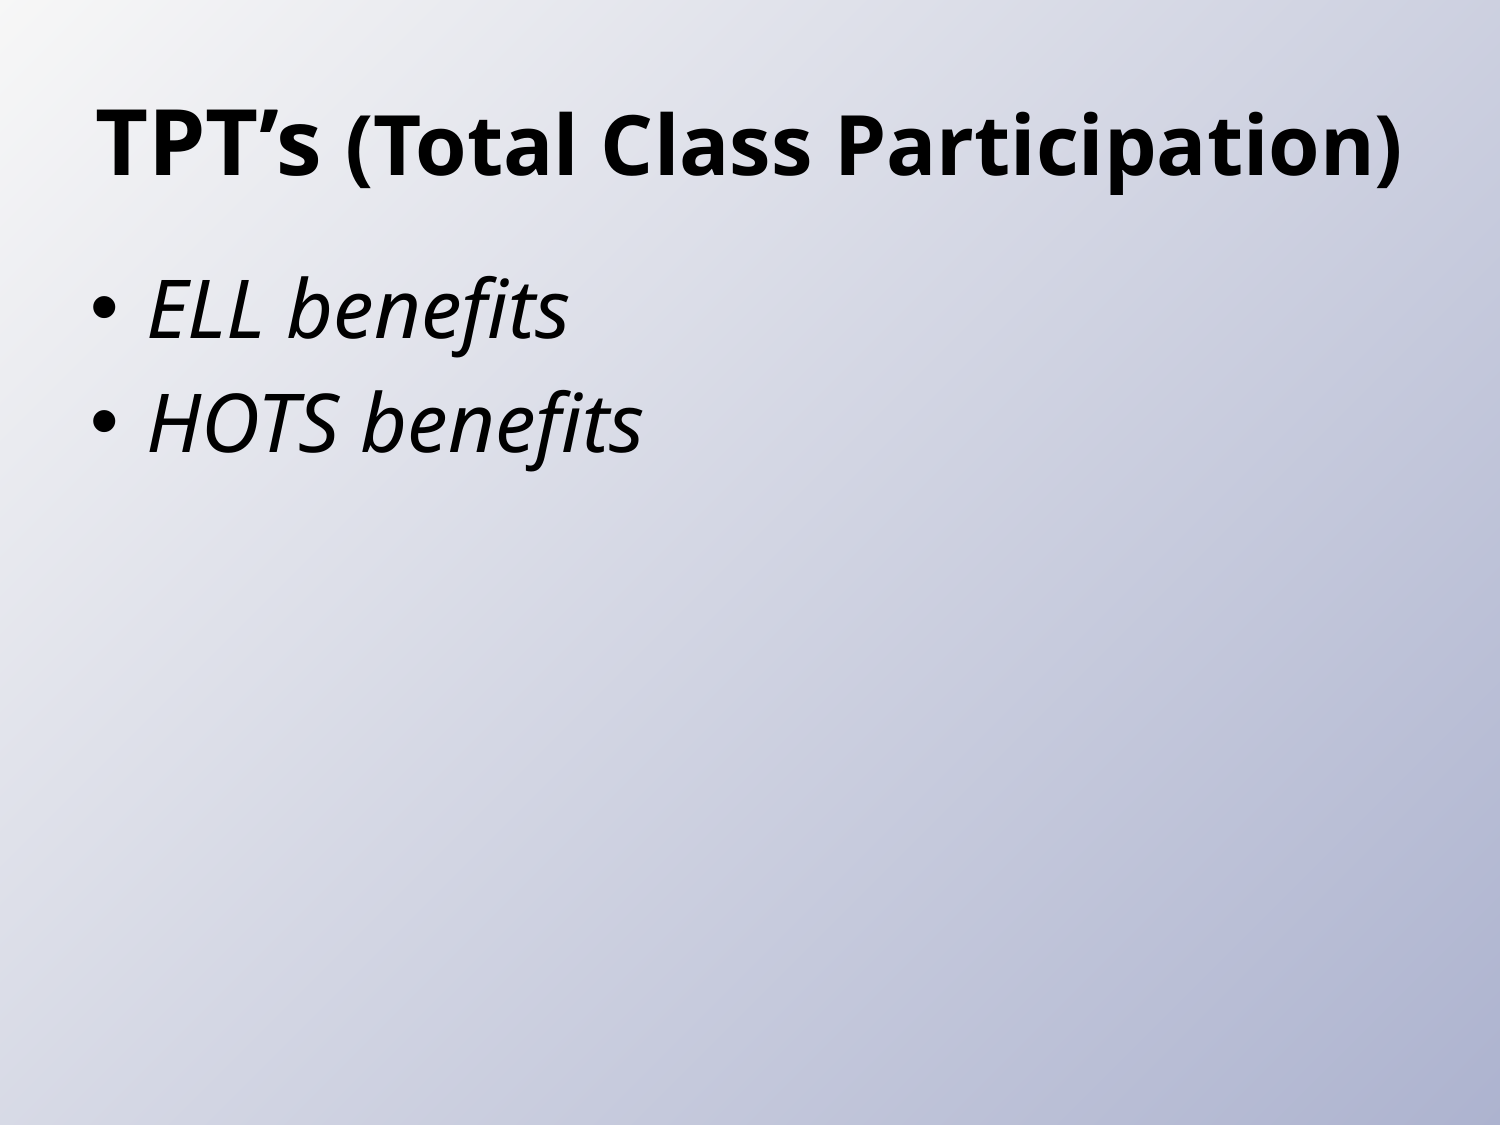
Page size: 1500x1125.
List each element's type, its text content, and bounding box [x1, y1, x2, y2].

title TPT’s (Total Class Participation) [0, 45, 1500, 233]
list ELL benefits HOTS benefits [75, 249, 1425, 1100]
